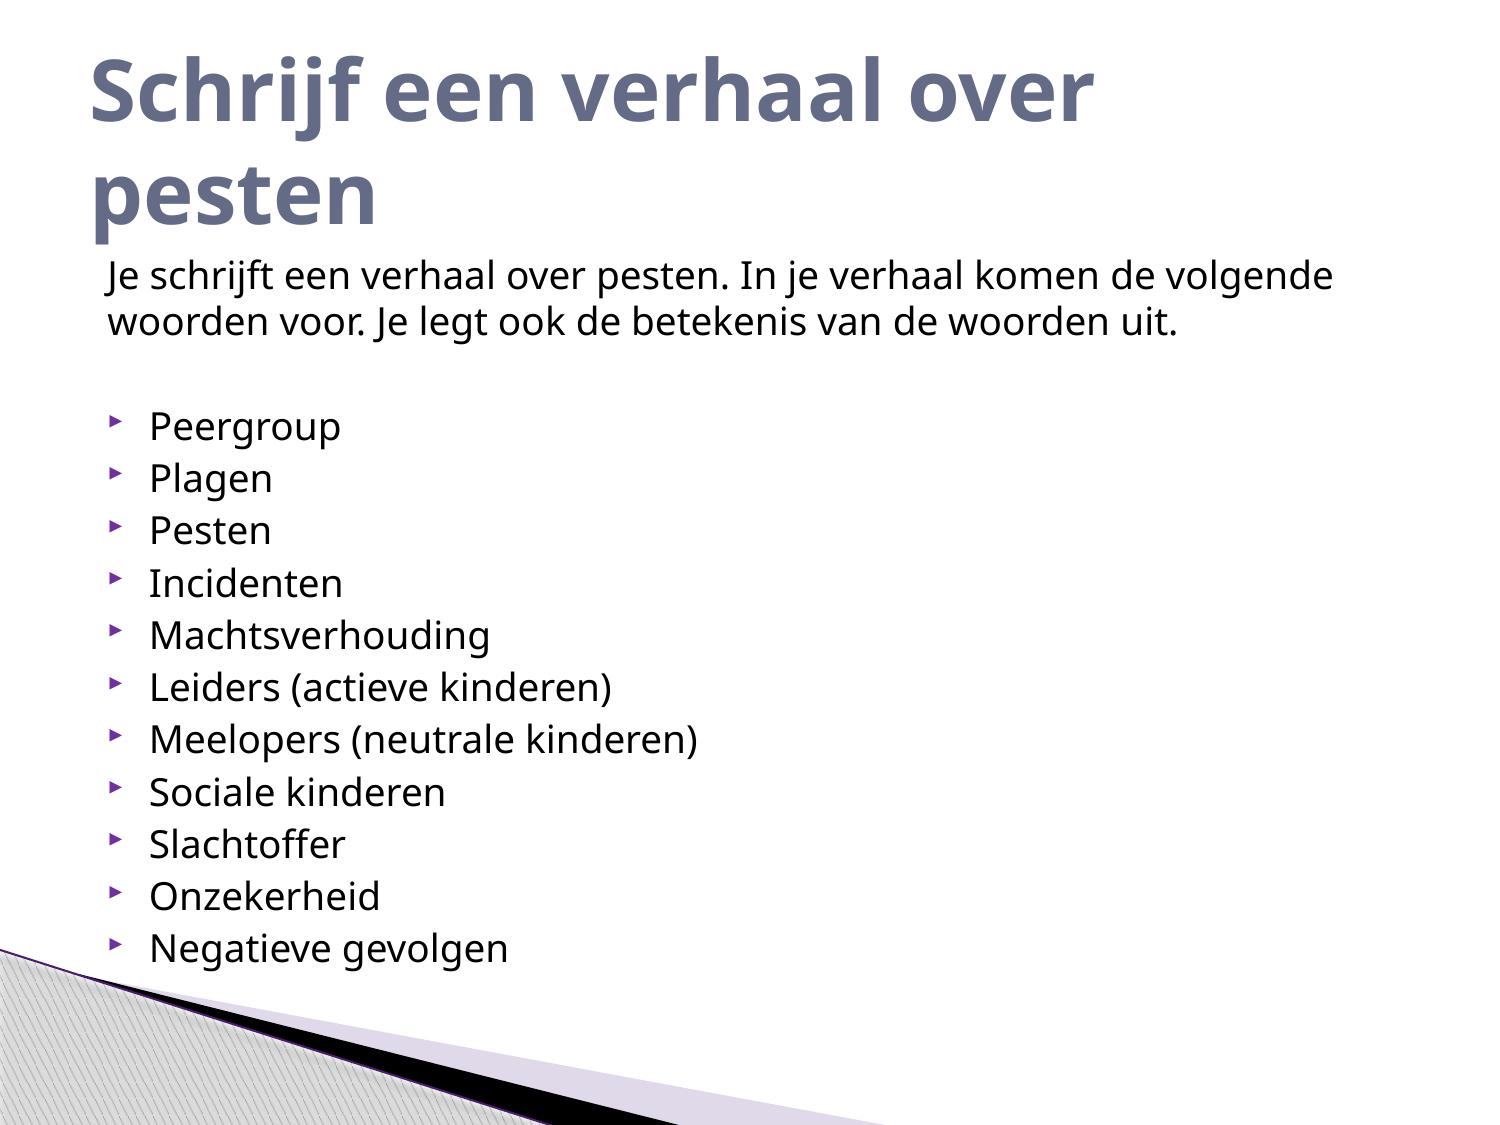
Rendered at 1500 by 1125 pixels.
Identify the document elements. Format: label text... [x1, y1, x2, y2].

title Schrijf een verhaal over pesten [75, 45, 1425, 233]
list Je schrijft een verhaal over pesten. In je verhaal komen de volgende woorden voor. Je legt ook de betekenis van de woorden uit. Peergroup Plagen Pesten Incidenten Machtsverhouding Leiders (actieve kinderen) Meelopers (neutrale kinderen) Sociale kinderen Slachtoffer Onzekerheid Negatieve gevolgen [75, 243, 1425, 986]
